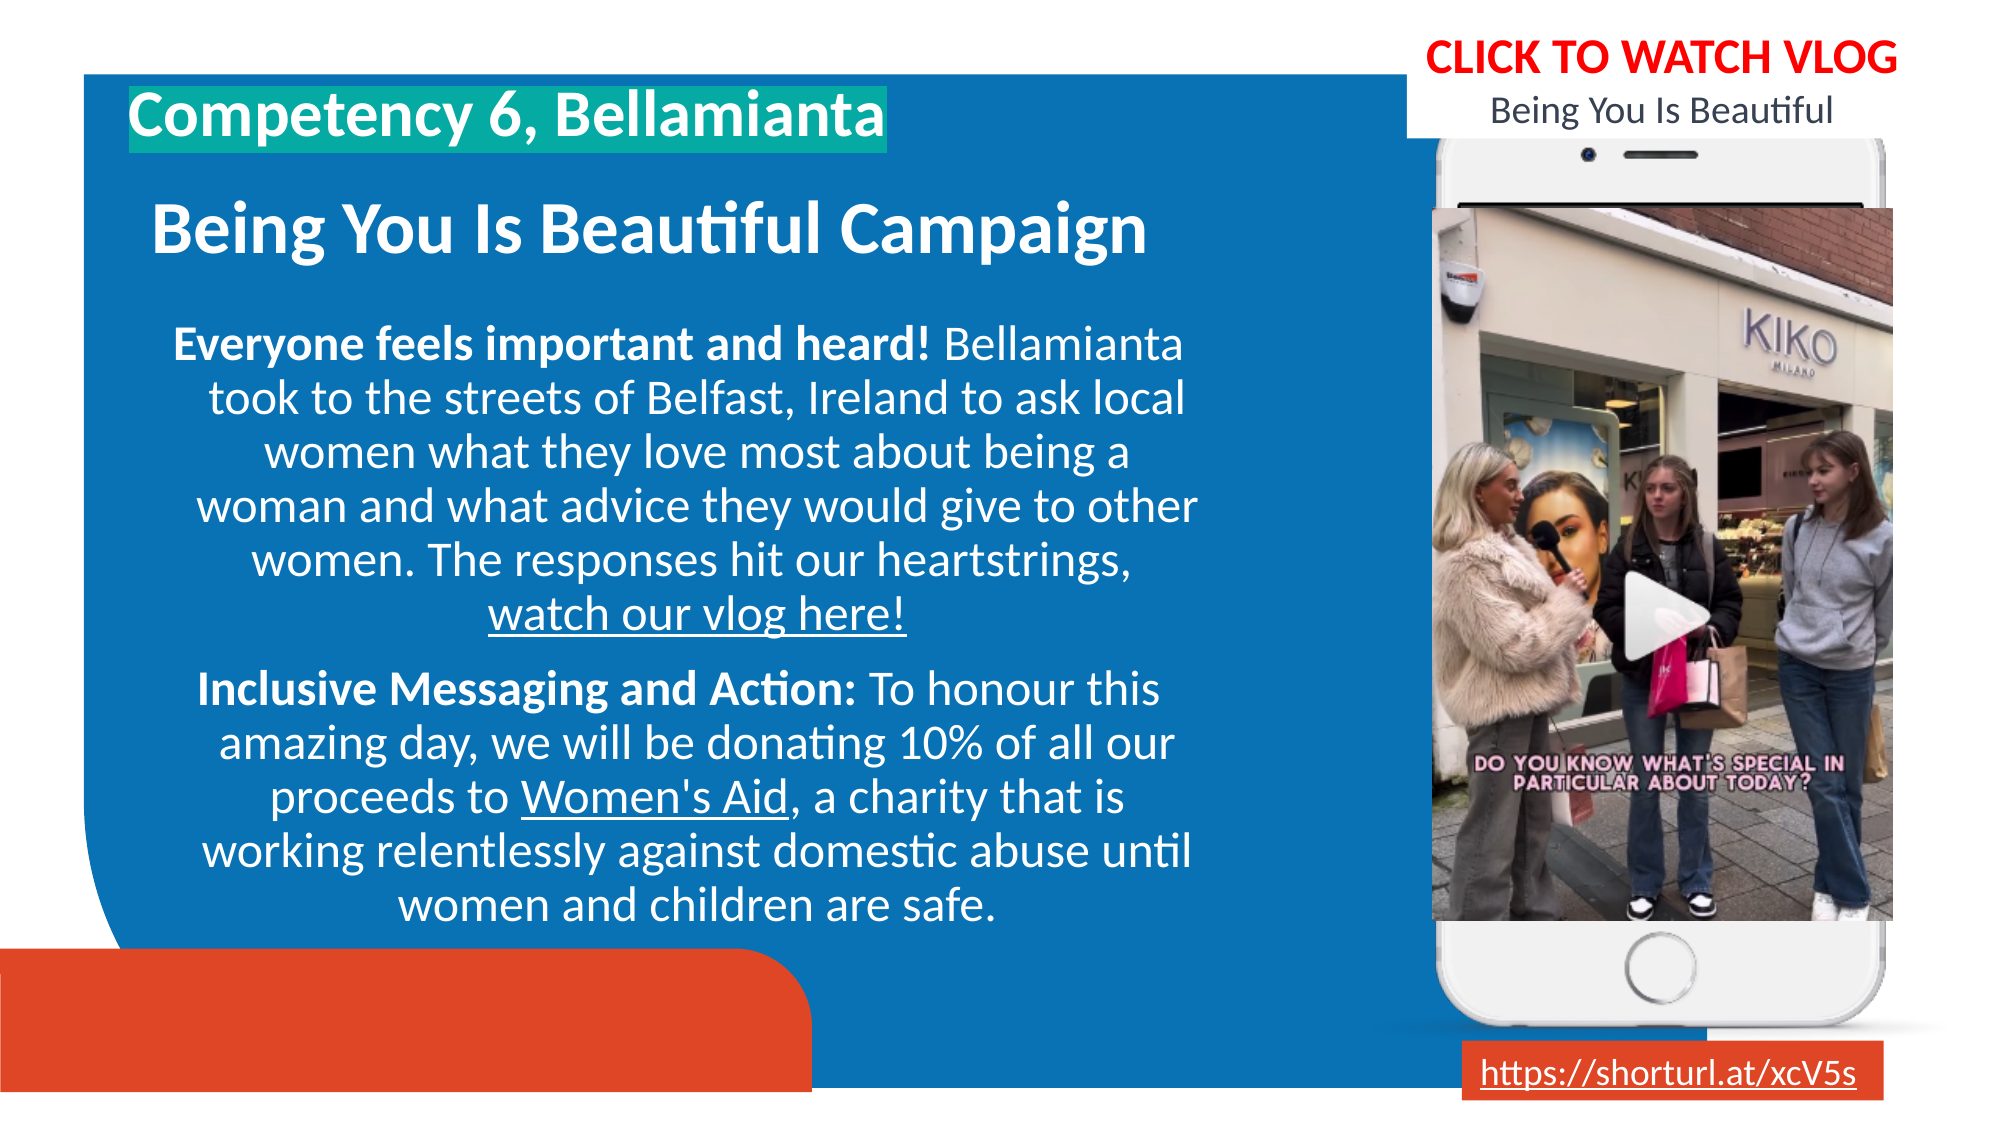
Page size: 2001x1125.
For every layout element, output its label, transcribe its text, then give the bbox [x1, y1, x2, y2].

list Everyone feels important and heard! Bellamianta took to the streets of Belfast, Ireland to ask local women what they love most about being a woman and what advice they would give to other women. The responses hit our heartstrings, watch our vlog here! Inclusive Messaging and Action: To honour this amazing day, we will be donating 10% of all our proceeds to Women's Aid, a charity that is working relentlessly against domestic abuse until women and children are safe. [140, 310, 1217, 850]
picture [1328, 37, 2000, 1088]
text_box Competency 6, Bellamianta [113, 61, 1021, 157]
list Being You Is Beautiful Campaign [137, 181, 1188, 278]
text_box https://shorturl.at/xcV5s [1461, 1040, 1884, 1101]
text_box CLICK TO WATCH VLOG Being You Is Beautiful [1406, 16, 1918, 139]
